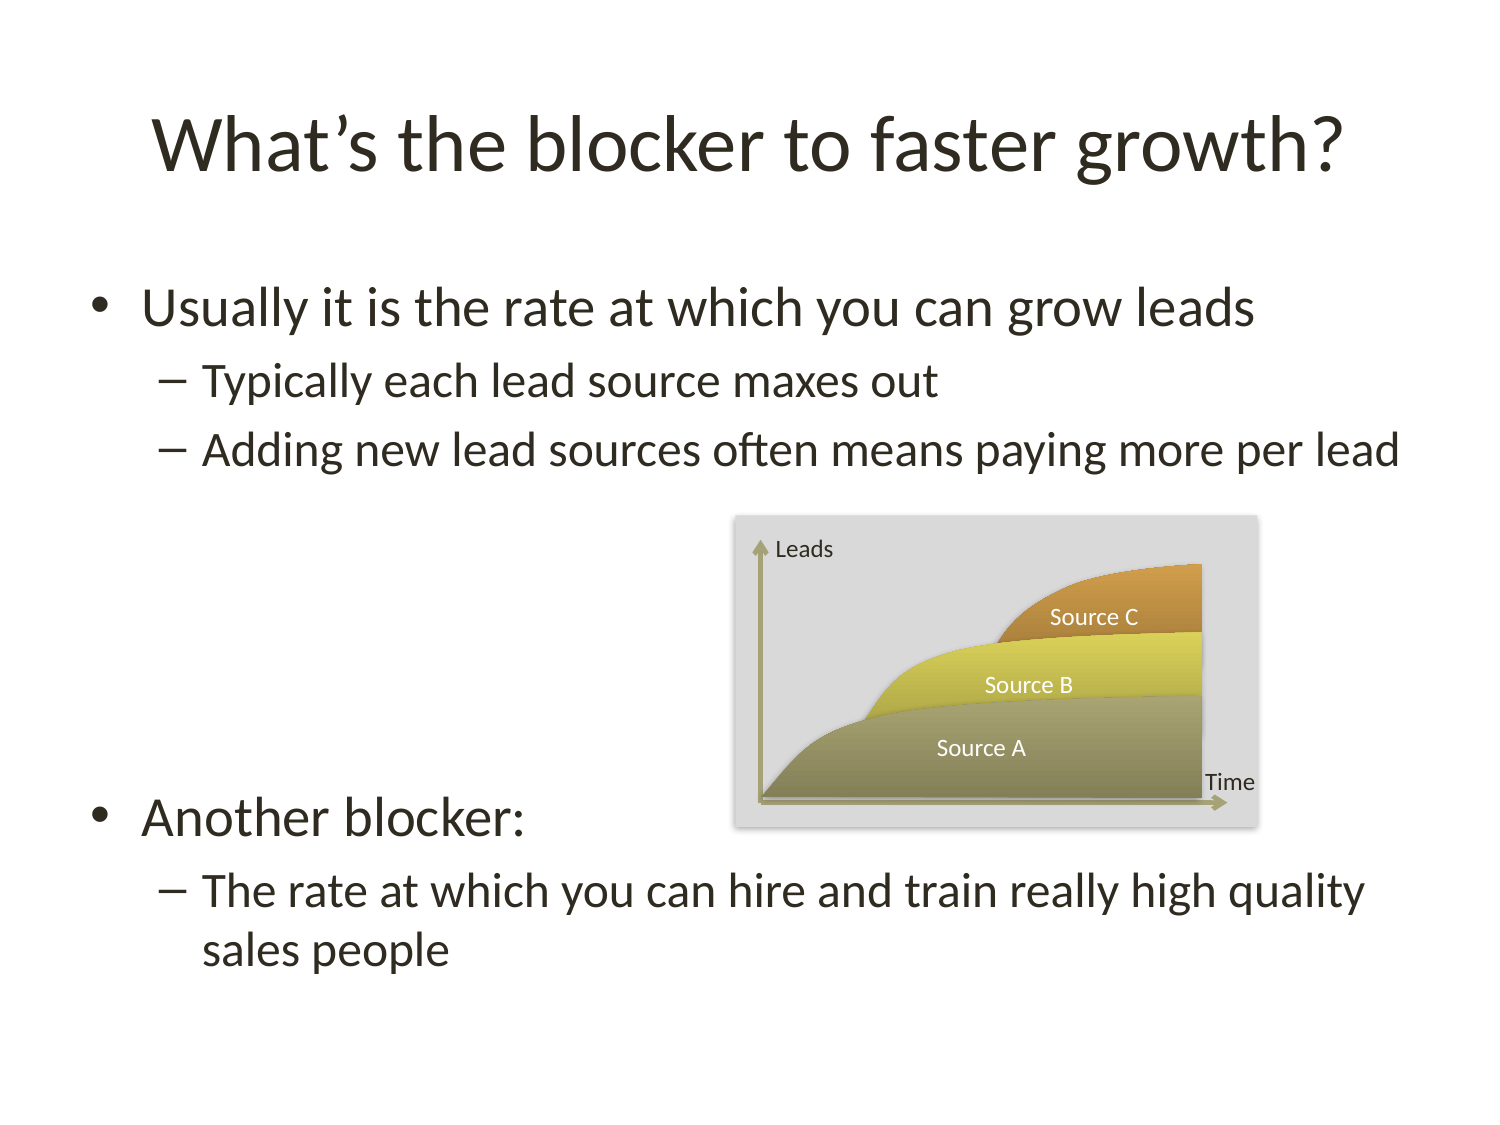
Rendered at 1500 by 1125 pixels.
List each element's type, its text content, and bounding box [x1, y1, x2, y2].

title What’s the blocker to faster growth? [75, 45, 1425, 233]
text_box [735, 515, 1272, 828]
list Usually it is the rate at which you can grow leads Typically each lead source maxes out Adding new lead sources often means paying more per lead Another blocker: The rate at which you can hire and train really high quality sales people [75, 262, 1425, 1050]
